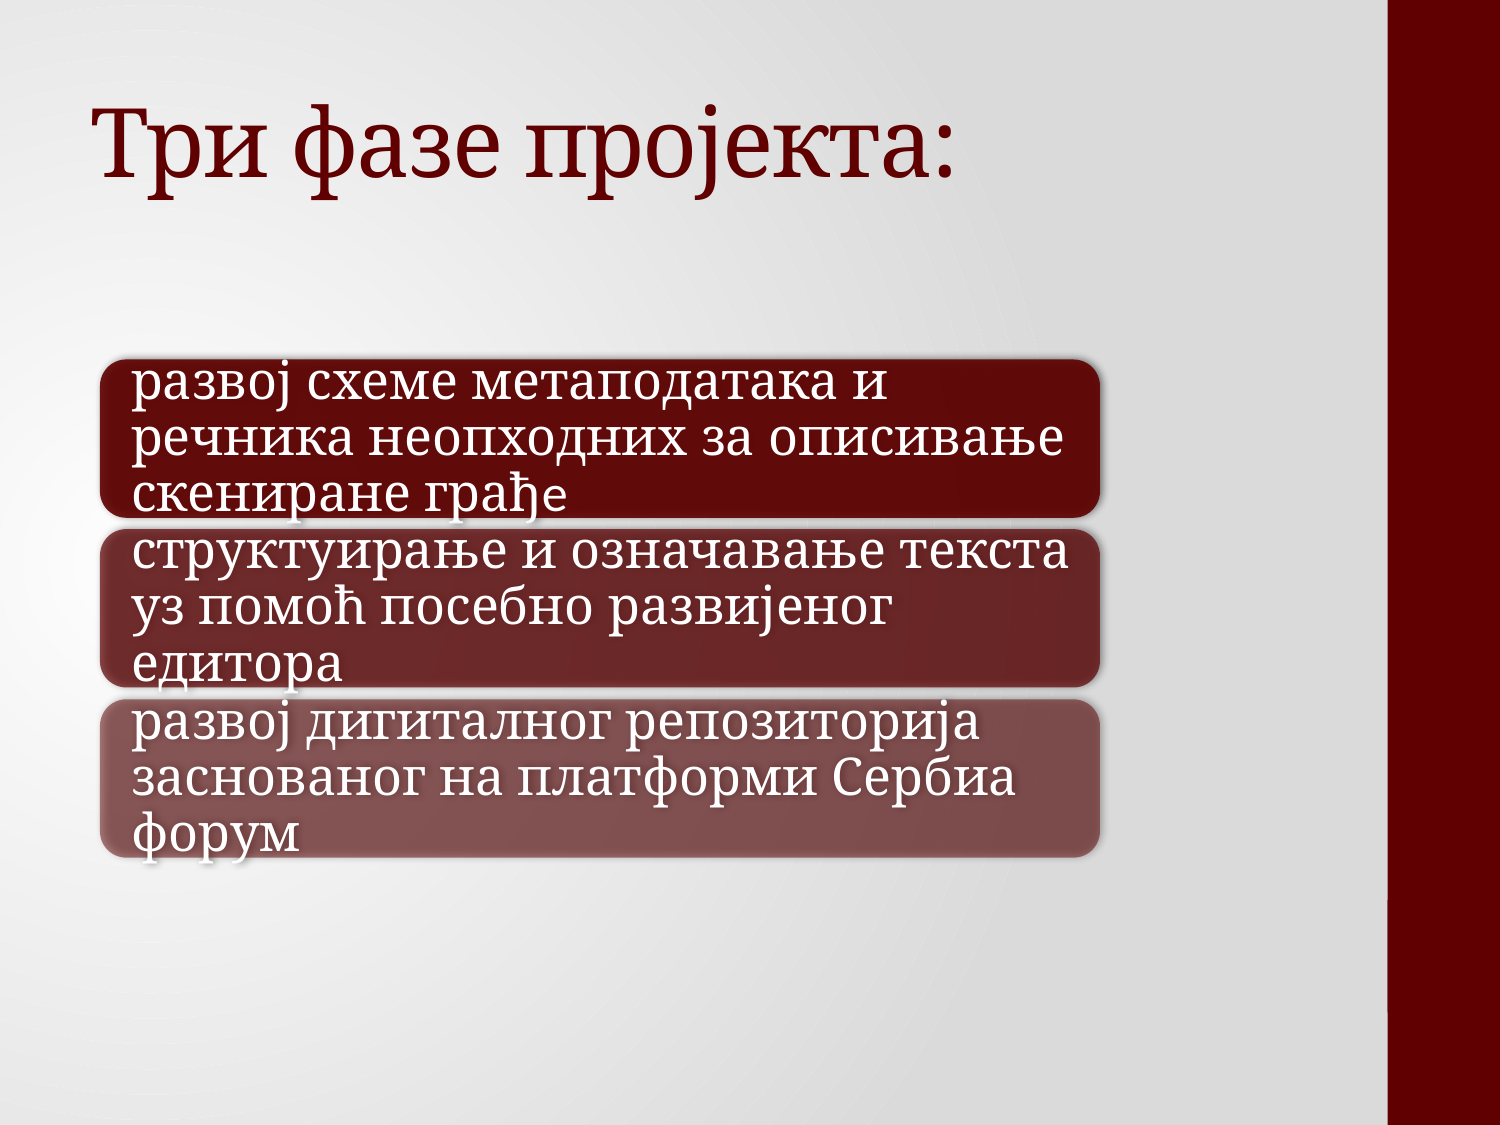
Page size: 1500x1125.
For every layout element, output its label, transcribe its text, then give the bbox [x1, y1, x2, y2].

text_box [99, 274, 1101, 943]
title Три фазе пројекта: [75, 45, 1325, 233]
